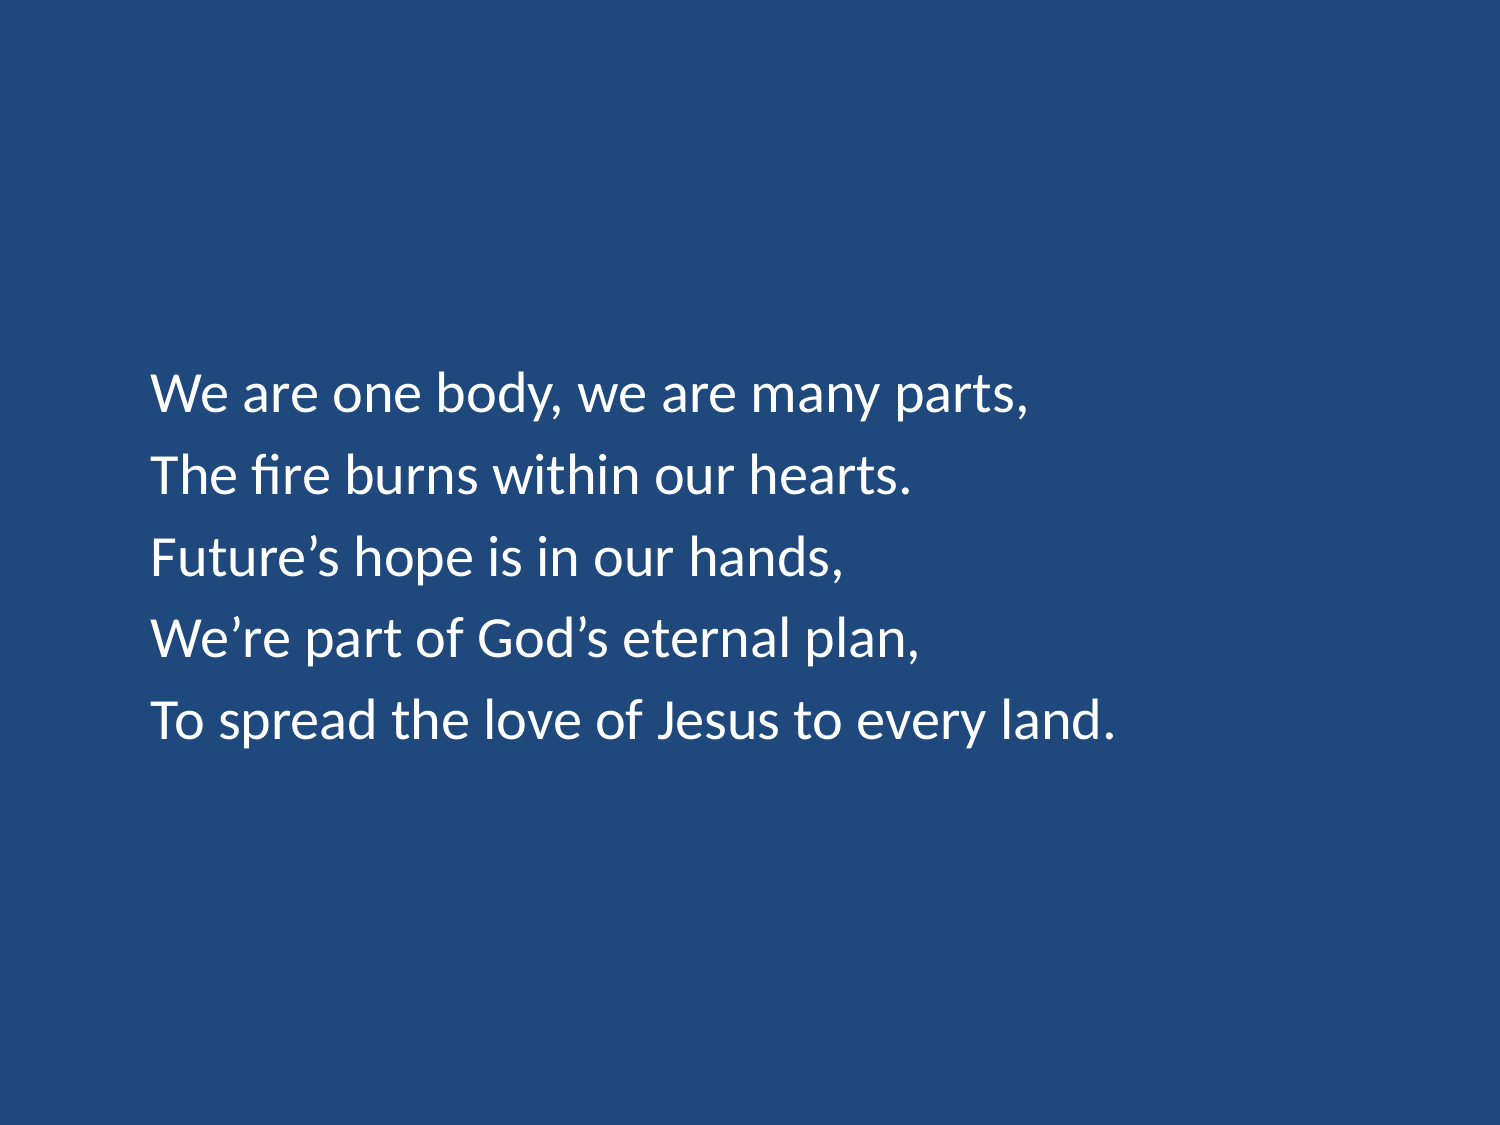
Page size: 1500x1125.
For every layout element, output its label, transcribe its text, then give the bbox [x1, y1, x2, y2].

list We are one body, we are many parts, The fire burns within our hearts. Future’s hope is in our hands, We’re part of God’s eternal plan, To spread the love of Jesus to every land. [135, 347, 1444, 778]
